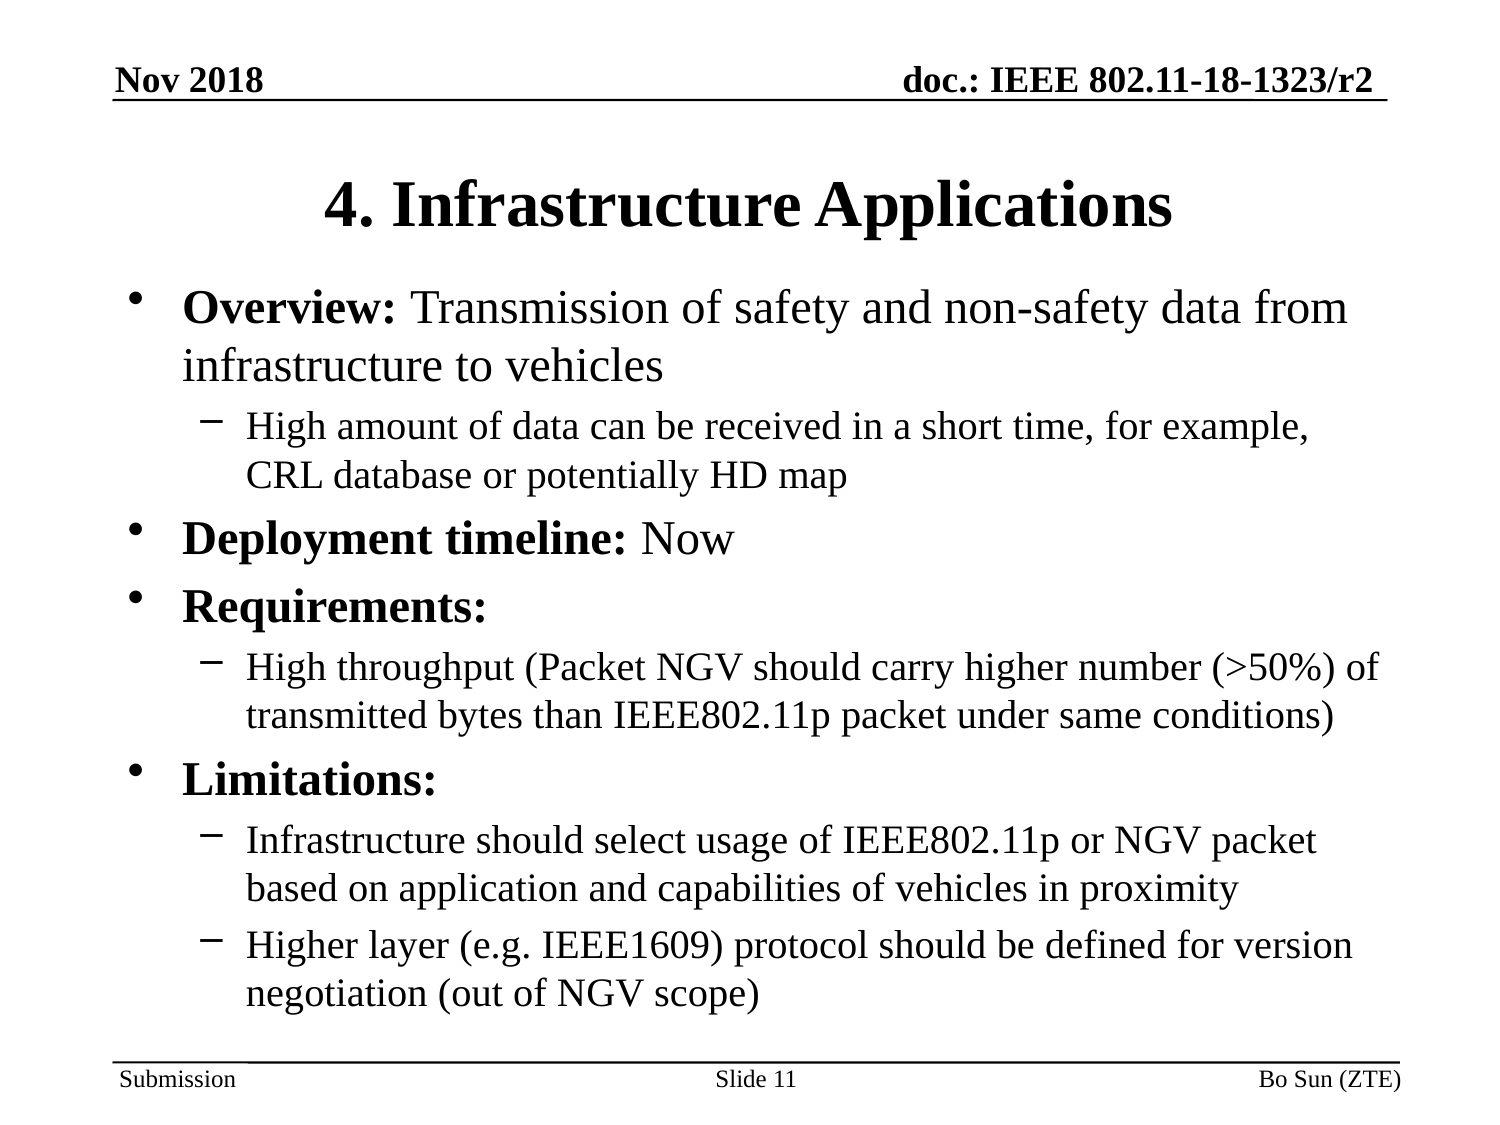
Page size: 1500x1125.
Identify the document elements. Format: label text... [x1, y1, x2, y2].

slide_number Slide 11 [712, 1062, 800, 1093]
title 4. Infrastructure Applications [112, 112, 1388, 267]
list Overview: Transmission of safety and non-safety data from infrastructure to vehicles High amount of data can be received in a short time, for example, CRL database or potentially HD map Deployment timeline: Now Requirements: High throughput (Packet NGV should carry higher number (>50%) of transmitted bytes than IEEE802.11p packet under same conditions) Limitations: Infrastructure should select usage of IEEE802.11p or NGV packet based on application and capabilities of vehicles in proximity Higher layer (e.g. IEEE1609) protocol should be defined for version negotiation (out of NGV scope) [112, 267, 1412, 1059]
footer Bo Sun (ZTE) [1256, 1062, 1402, 1093]
